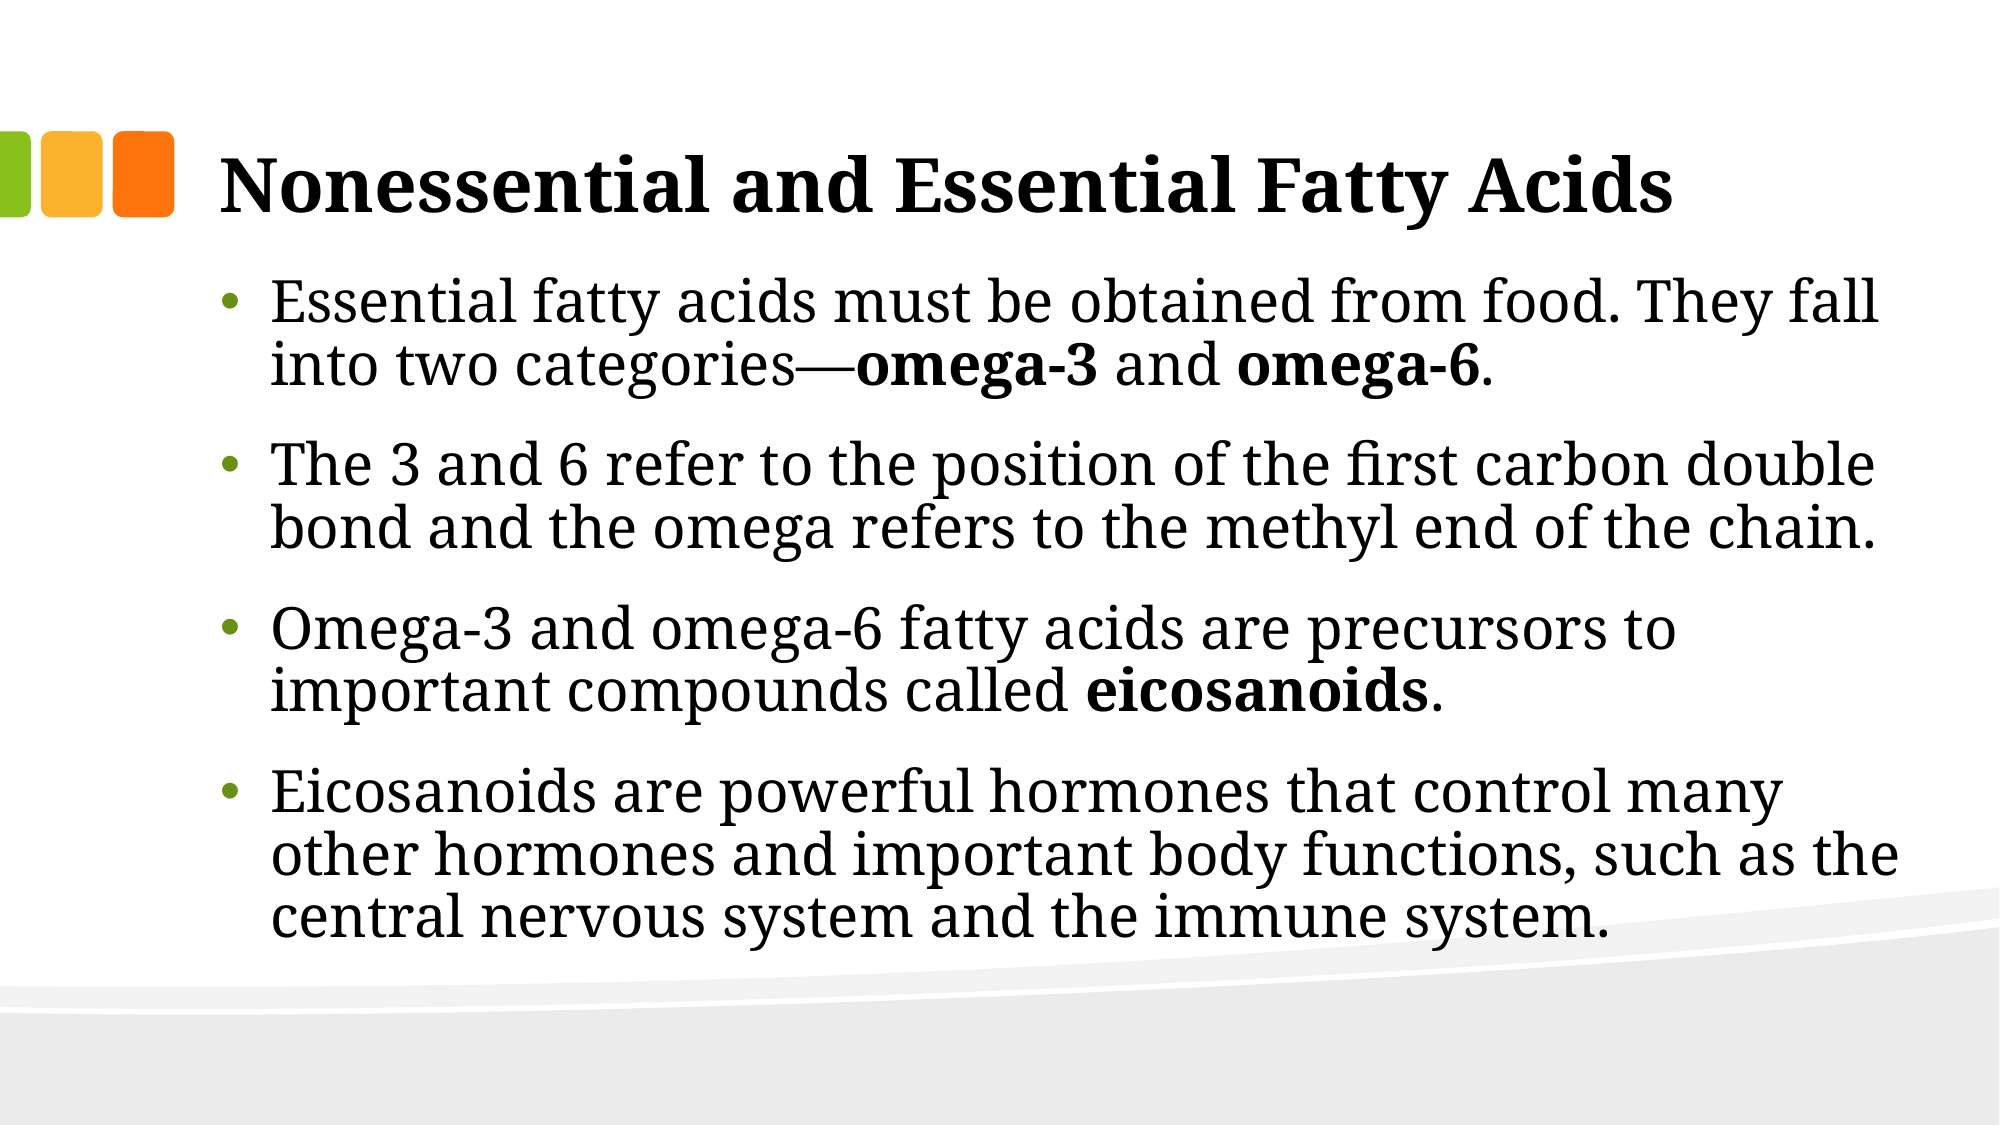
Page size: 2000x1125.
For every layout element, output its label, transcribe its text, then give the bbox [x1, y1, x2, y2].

list Essential fatty acids must be obtained from food. They fall into two categories—omega-3 and omega-6. The 3 and 6 refer to the position of the first carbon double bond and the omega refers to the methyl end of the chain. Omega-3 and omega-6 fatty acids are precursors to important compounds called eicosanoids. Eicosanoids are powerful hormones that control many other hormones and important body functions, such as the central nervous system and the immune system. [199, 262, 1925, 1050]
title Nonessential and Essential Fatty Acids [199, 24, 1800, 238]
